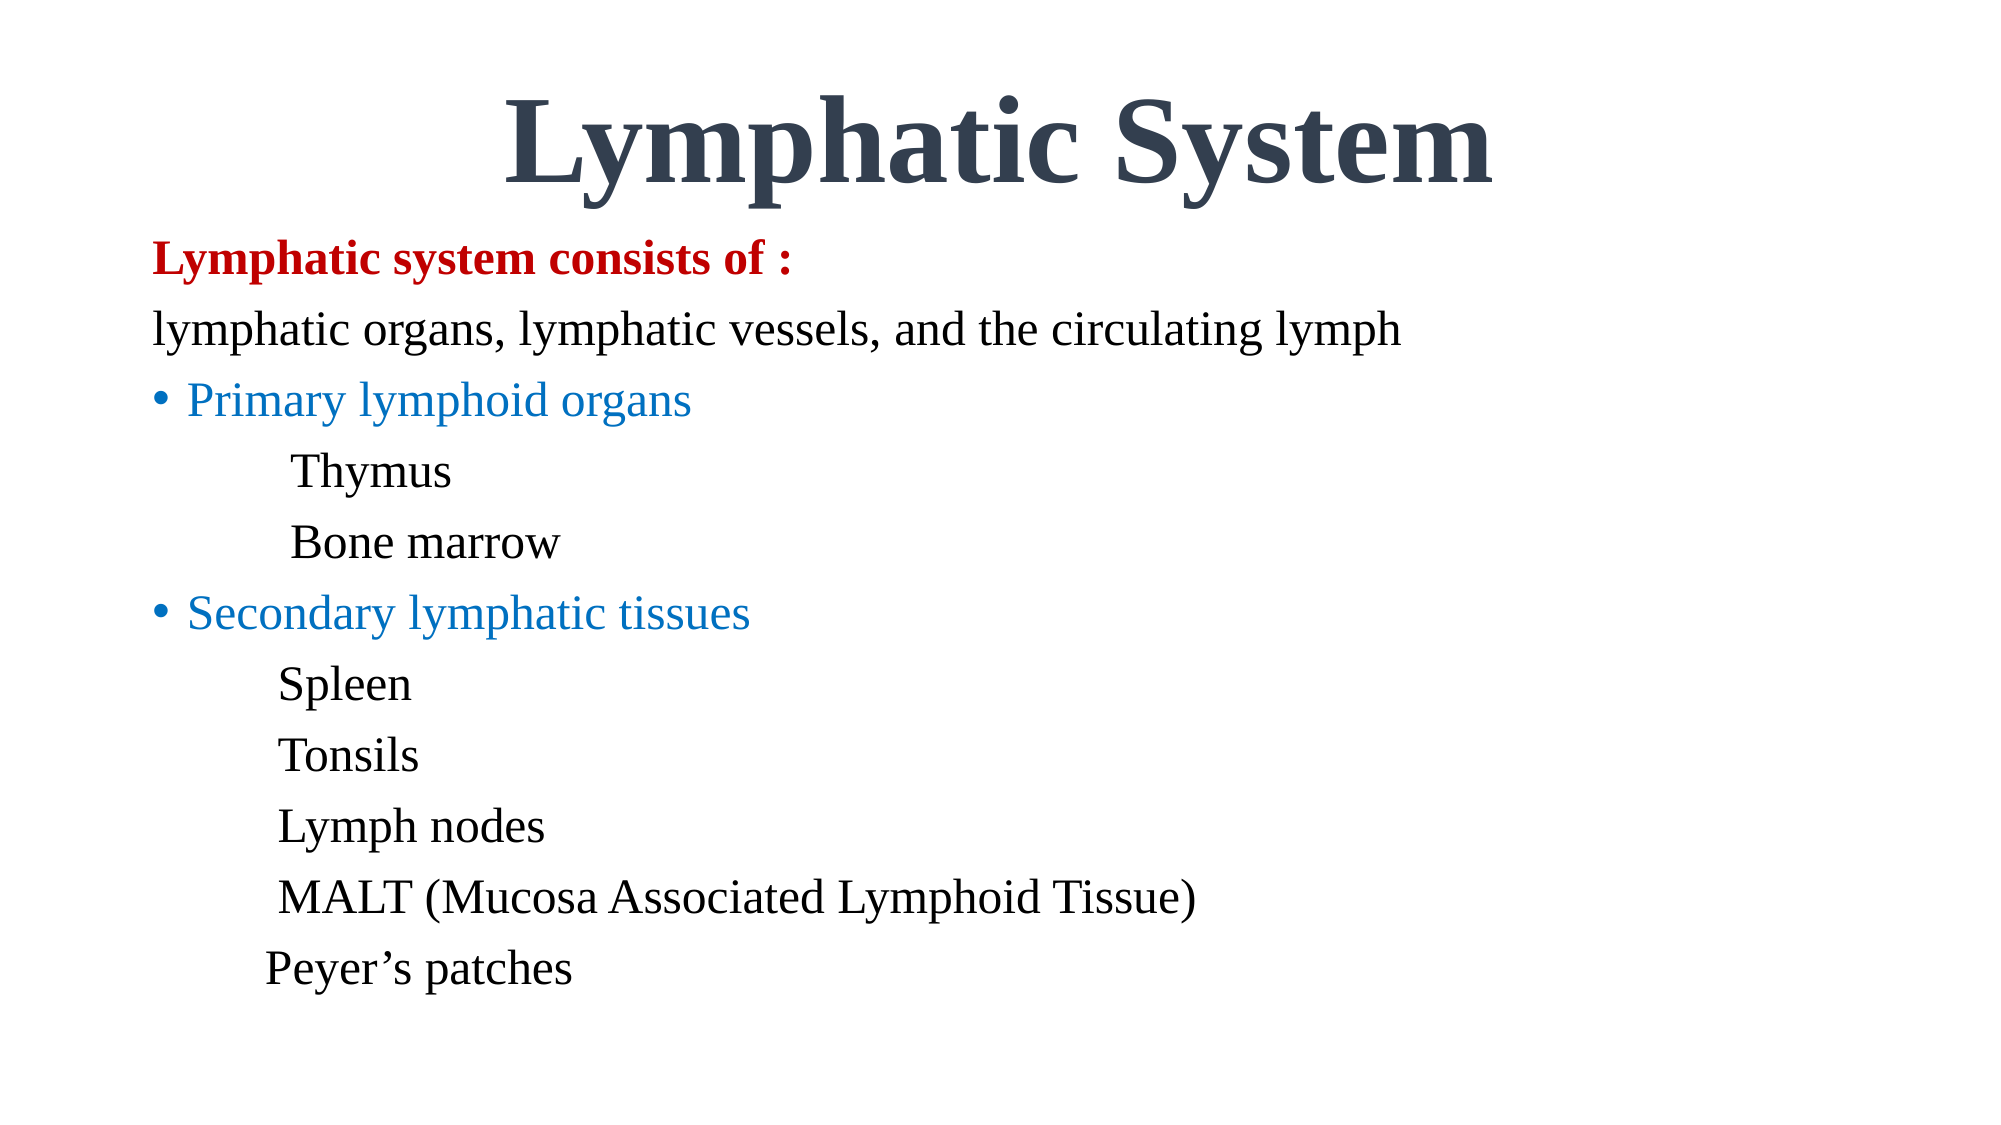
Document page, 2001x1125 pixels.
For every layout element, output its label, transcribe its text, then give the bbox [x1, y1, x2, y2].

list Lymphatic system consists of : lymphatic organs, lymphatic vessels, and the circulating lymph Primary lymphoid organs Thymus Bone marrow Secondary lymphatic tissues Spleen Tonsils Lymph nodes MALT (Mucosa Associated Lymphoid Tissue) Peyer’s patches [137, 223, 1863, 1009]
title Lymphatic System [137, 59, 1863, 223]
